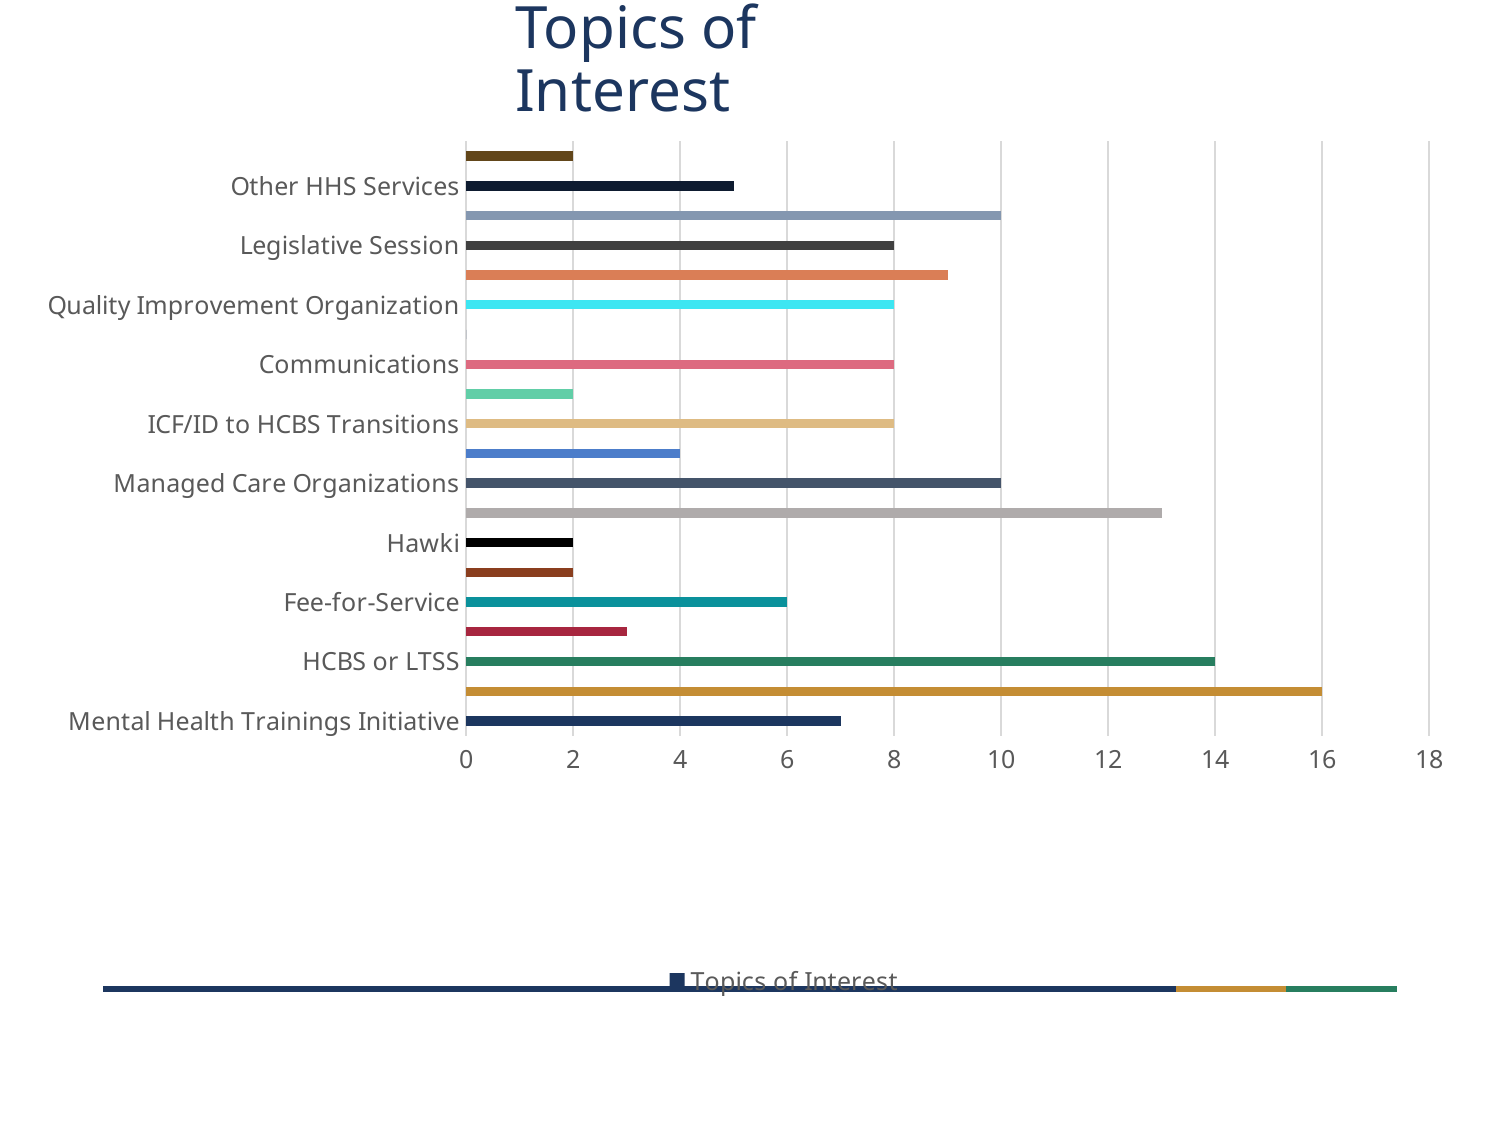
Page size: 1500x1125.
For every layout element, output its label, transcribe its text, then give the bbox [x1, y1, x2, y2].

title Topics of Interest [500, 0, 1000, 34]
chart [32, 34, 1469, 1103]
